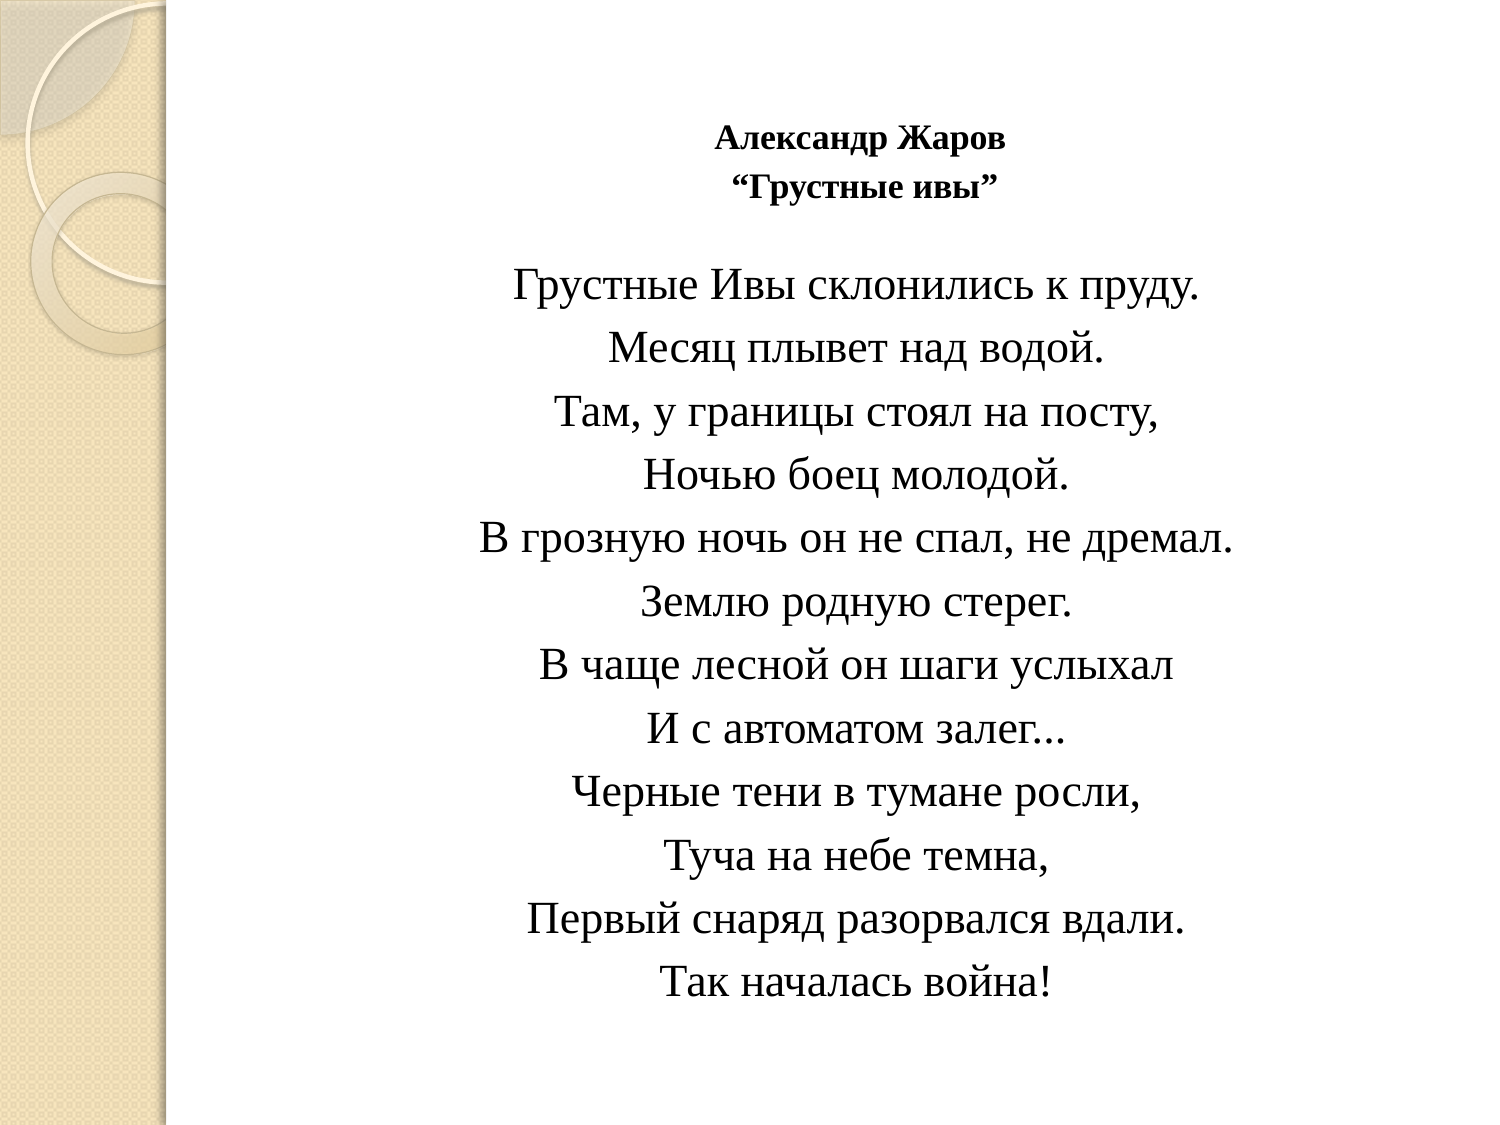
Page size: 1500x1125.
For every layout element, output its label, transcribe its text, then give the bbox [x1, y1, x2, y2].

title Александр Жаров “Грустные ивы” [235, 45, 1466, 233]
list Грустные Ивы склонились к пруду. Месяц плывет над водой. Там, у границы стоял на посту, Ночью боец молодой. В грозную ночь он не спал, не дремал. Землю родную стерег. В чаще лесной он шаги услыхал И с автоматом залег... Черные тени в тумане росли, Туча на небе темна, Первый снаряд разорвался вдали. Так началась война! [235, 237, 1466, 1025]
